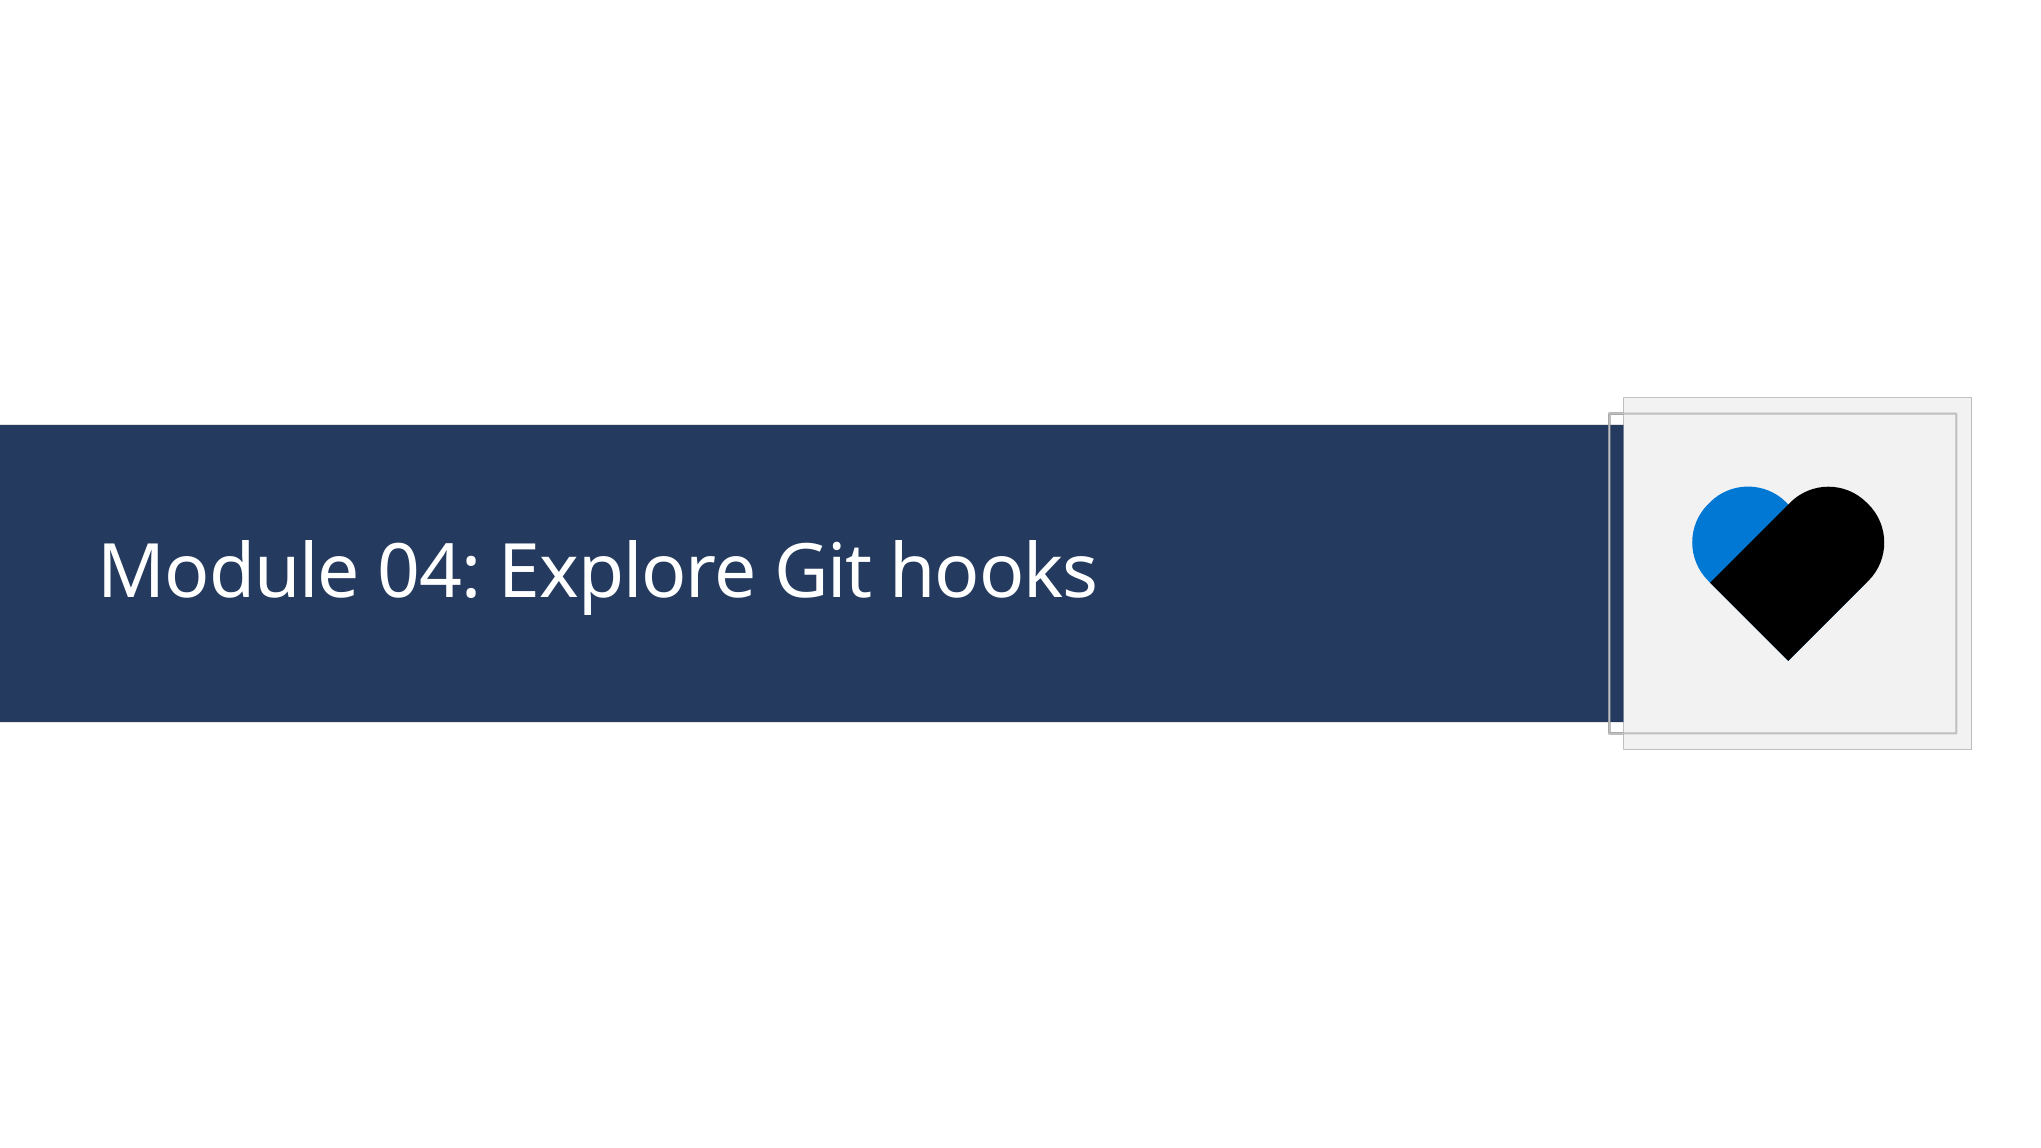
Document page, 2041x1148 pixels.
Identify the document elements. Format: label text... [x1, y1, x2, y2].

title Module 04: Explore Git hooks [97, 531, 1586, 616]
picture [0, 0, 2041, 1148]
